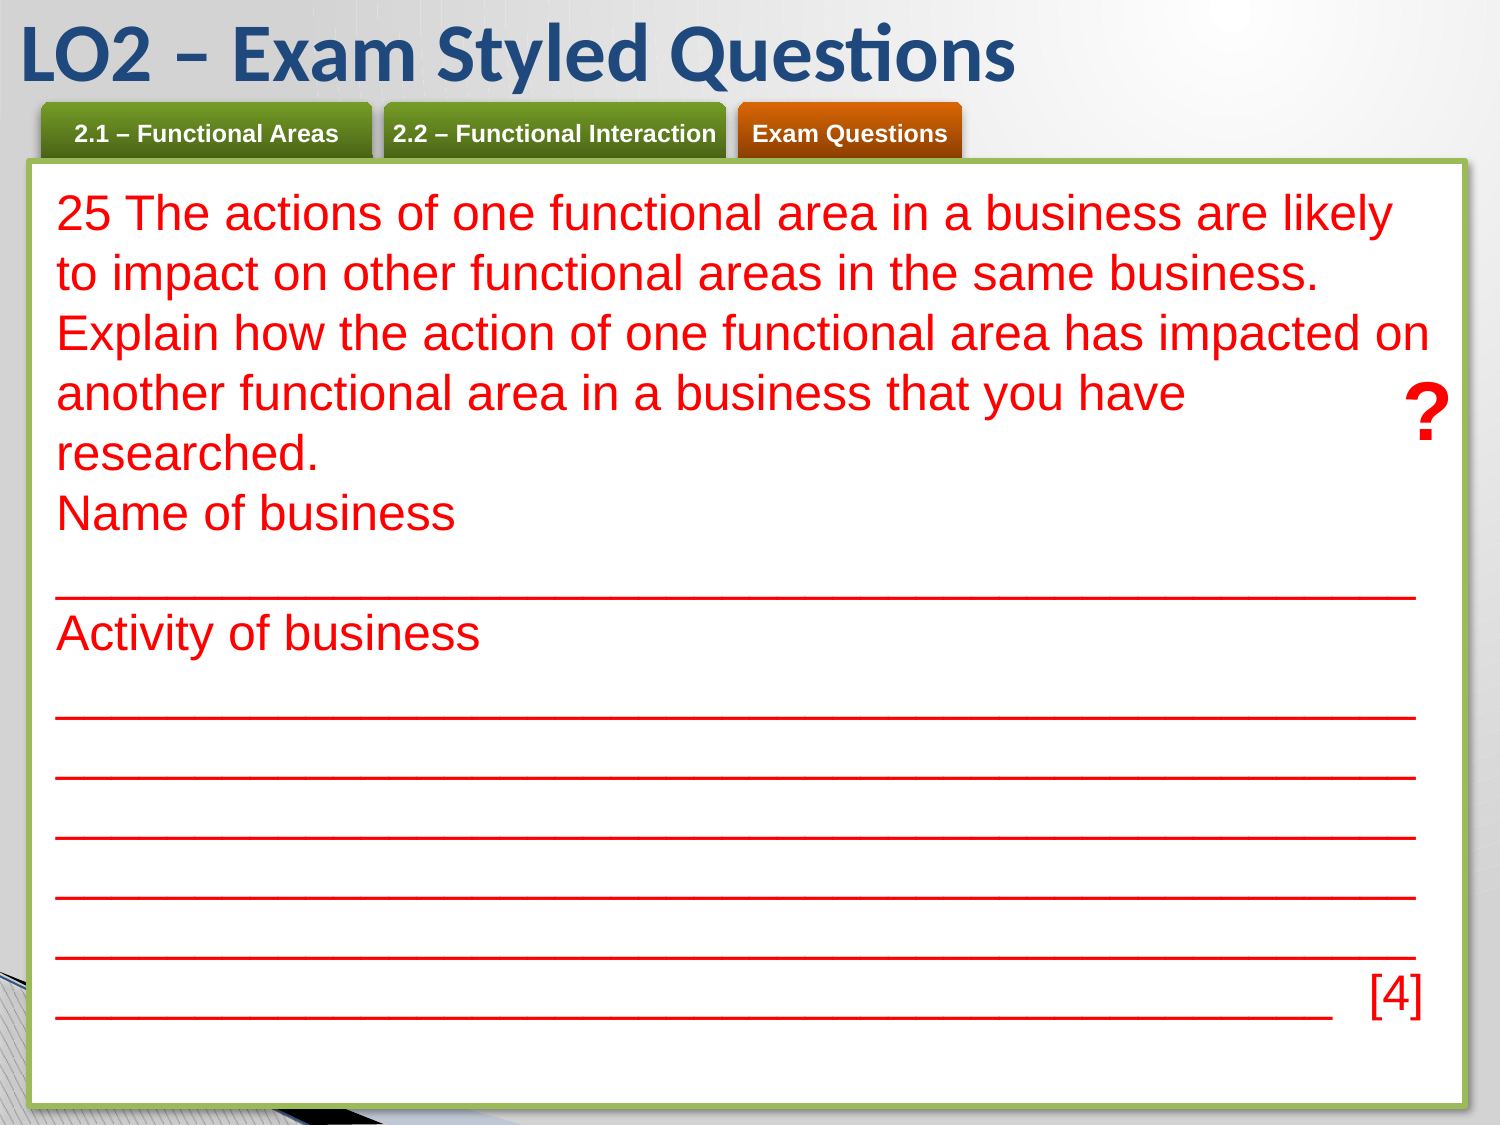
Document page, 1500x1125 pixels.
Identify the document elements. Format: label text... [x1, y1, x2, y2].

text_box LO2 – Exam Styled Questions [5, 7, 1459, 90]
text_box ? [1388, 349, 1448, 465]
text_box 25 The actions of one functional area in a business are likely to impact on other functional areas in the same business. Explain how the action of one functional area has impacted on another functional area in a business that you have researched. Name of business _________________________________________________ Activity of business ___________________________________________________________________________________________________________________________________________________________________________________________________________________________________________________________________________________________________ [4] [41, 172, 1448, 1028]
picture [281, 1114, 303, 1125]
